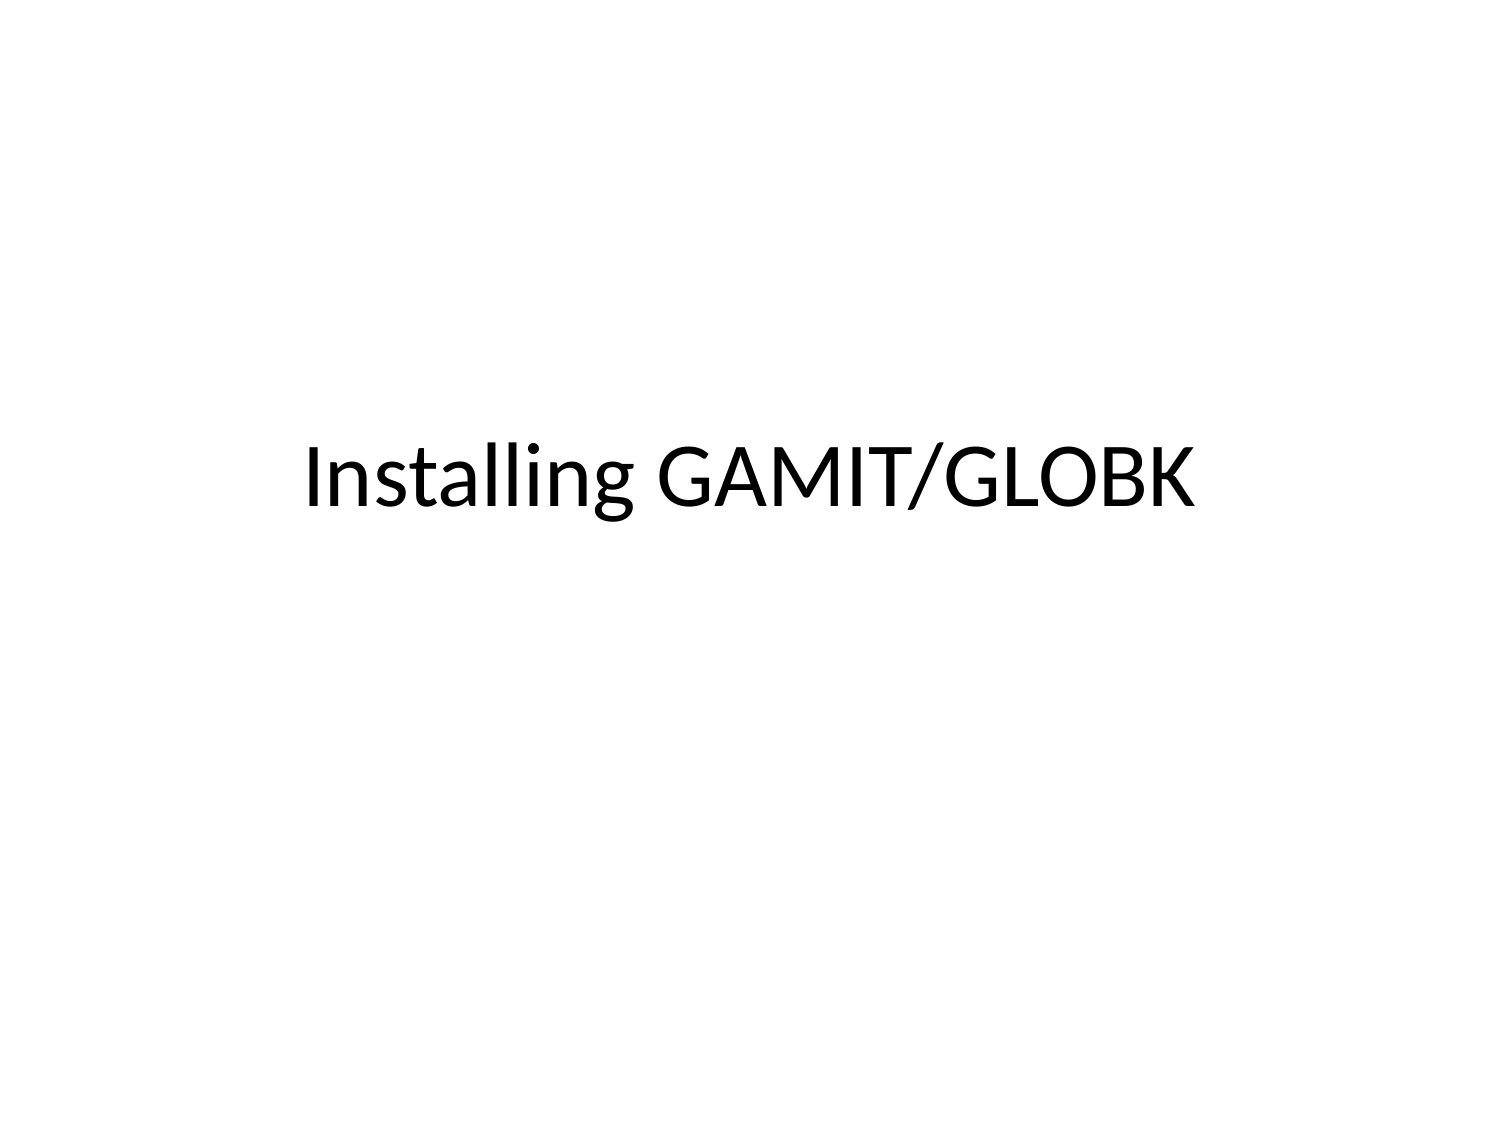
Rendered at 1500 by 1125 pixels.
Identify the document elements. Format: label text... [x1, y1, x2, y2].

title Installing GAMIT/GLOBK [112, 349, 1388, 591]
